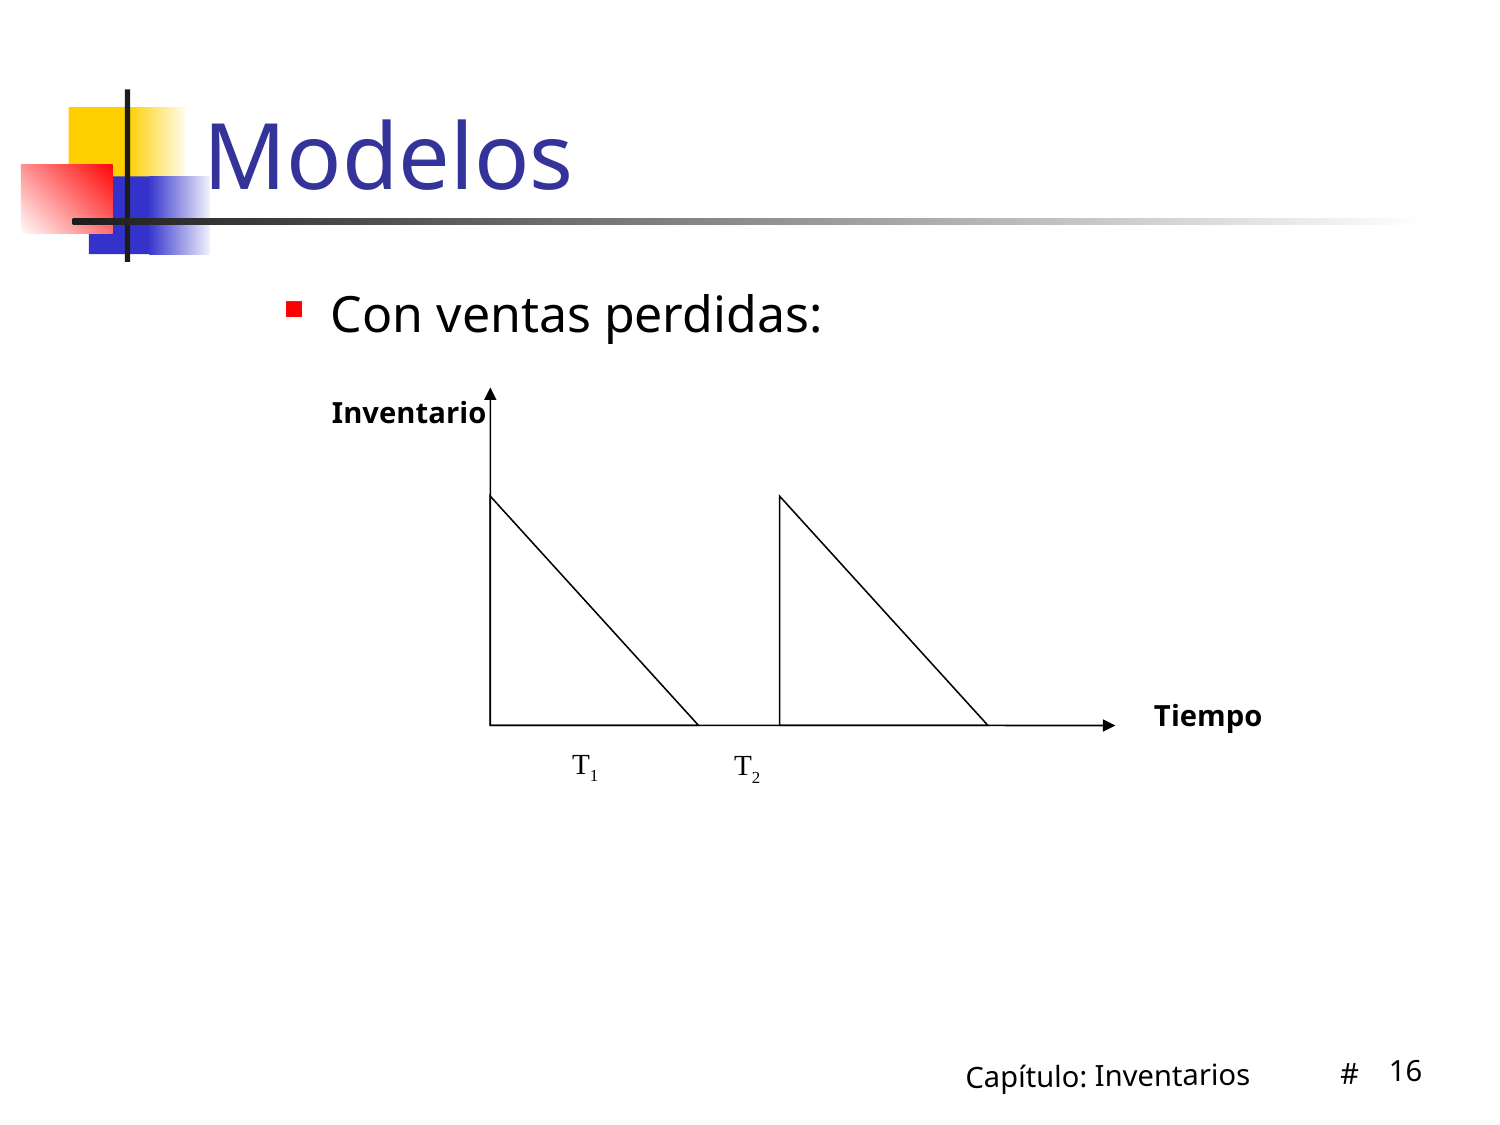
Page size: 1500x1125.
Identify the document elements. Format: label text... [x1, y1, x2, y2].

list Con ventas perdidas: [193, 274, 1470, 1007]
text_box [316, 387, 1278, 790]
footer Capítulo: Inventarios # [923, 1028, 1402, 1108]
title Modelos [188, 27, 1468, 216]
slide_number 16 [1124, 1024, 1438, 1101]
